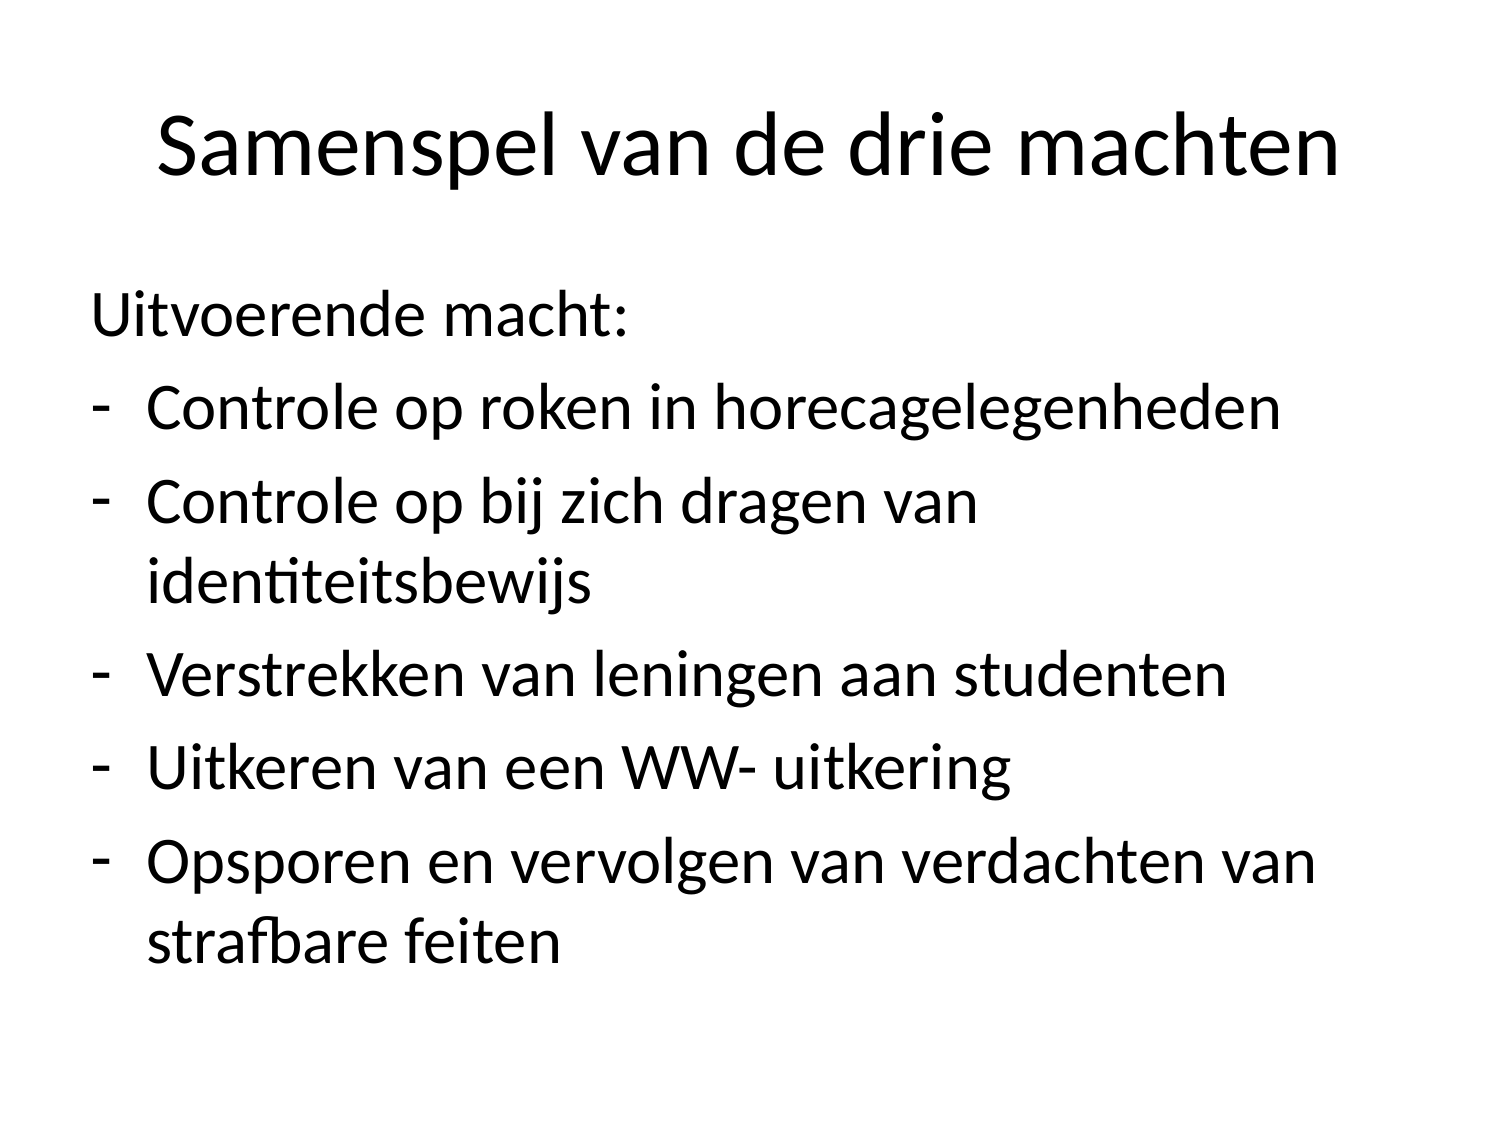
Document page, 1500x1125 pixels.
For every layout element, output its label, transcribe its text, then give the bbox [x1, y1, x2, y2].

title Samenspel van de drie machten [75, 45, 1425, 233]
list Uitvoerende macht: Controle op roken in horecagelegenheden Controle op bij zich dragen van identiteitsbewijs Verstrekken van leningen aan studenten Uitkeren van een WW- uitkering Opsporen en vervolgen van verdachten van strafbare feiten [75, 262, 1425, 1005]
